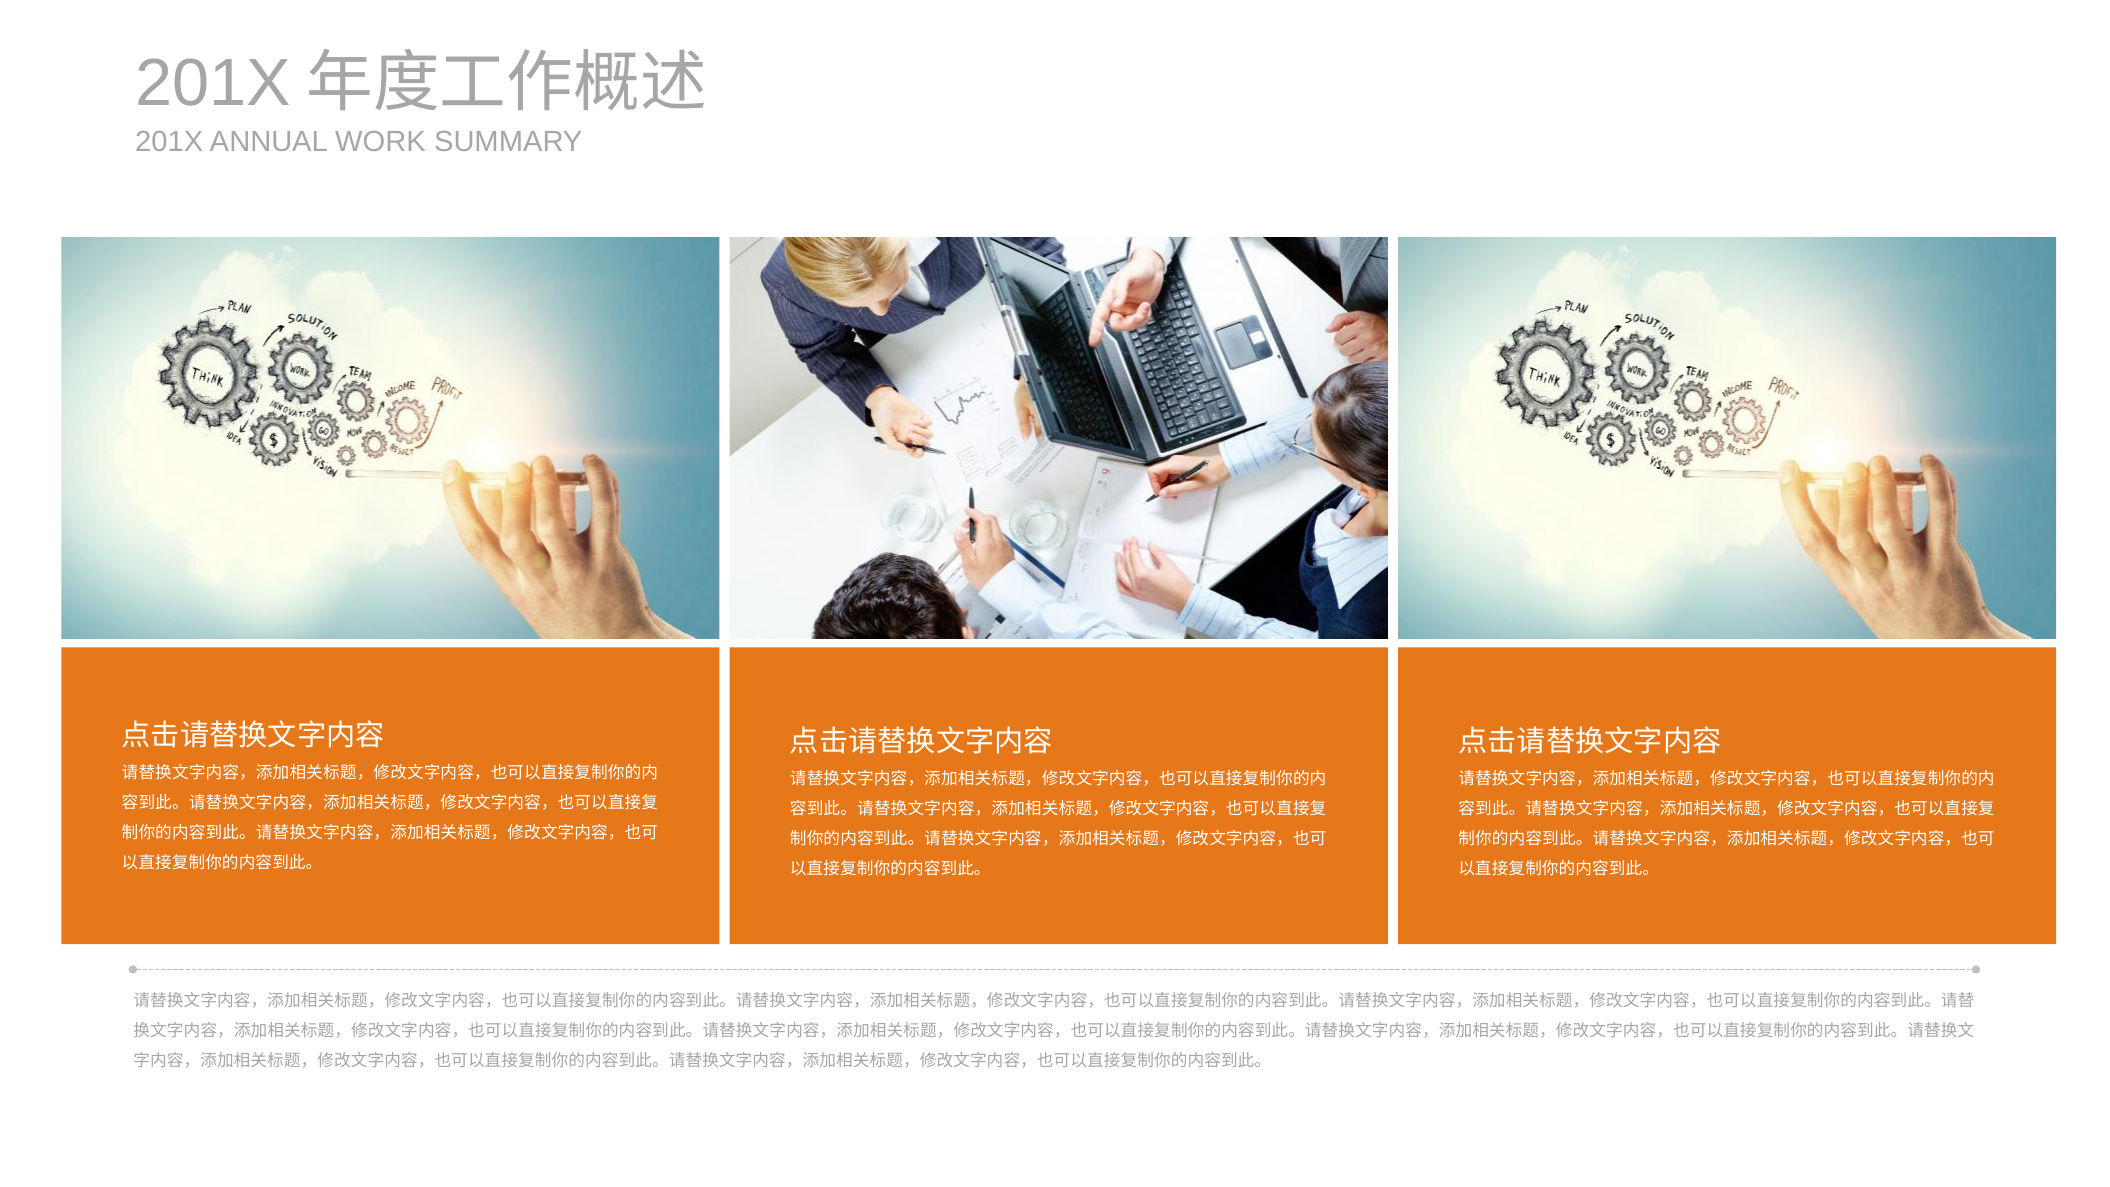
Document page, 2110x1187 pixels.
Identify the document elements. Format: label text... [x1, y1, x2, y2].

text_box [729, 236, 1389, 640]
text_box [1397, 646, 2057, 945]
text_box 点击请替换文字内容 请替换文字内容，添加相关标题，修改文字内容，也可以直接复制你的内容到此。请替换文字内容，添加相关标题，修改文字内容，也可以直接复制你的内容到此。请替换文字内容，添加相关标题，修改文字内容，也可以直接复制你的内容到此。 [789, 722, 1327, 878]
text_box [60, 646, 721, 945]
text_box 点击请替换文字内容 请替换文字内容，添加相关标题，修改文字内容，也可以直接复制你的内容到此。请替换文字内容，添加相关标题，修改文字内容，也可以直接复制你的内容到此。请替换文字内容，添加相关标题，修改文字内容，也可以直接复制你的内容到此。 [1458, 722, 1996, 878]
text_box 201X ANNUAL WORK SUMMARY [135, 122, 596, 158]
text_box 请替换文字内容，添加相关标题，修改文字内容，也可以直接复制你的内容到此。请替换文字内容，添加相关标题，修改文字内容，也可以直接复制你的内容到此。请替换文字内容，添加相关标题，修改文字内容，也可以直接复制你的内容到此。请替换文字内容，添加相关标题，修改文字内容，也可以直接复制你的内容到此。请替换文字内容，添加相关标题，修改文字内容，也可以直接复制你的内容到此。请替换文字内容，添加相关标题，修改文字内容，也可以直接复制你的内容到此。请替换文字内容，添加相关标题，修改文字内容，也可以直接复制你的内容到此。请替换文字内容，添加相关标题，修改文字内容，也可以直接复制你的内容到此。 [133, 979, 1976, 1070]
text_box [60, 236, 721, 640]
text_box 点击请替换文字内容 请替换文字内容，添加相关标题，修改文字内容，也可以直接复制你的内容到此。请替换文字内容，添加相关标题，修改文字内容，也可以直接复制你的内容到此。请替换文字内容，添加相关标题，修改文字内容，也可以直接复制你的内容到此。 [121, 716, 659, 872]
text_box [1397, 236, 2057, 640]
text_box 201X年度工作概述 [135, 38, 783, 119]
text_box [729, 646, 1389, 945]
